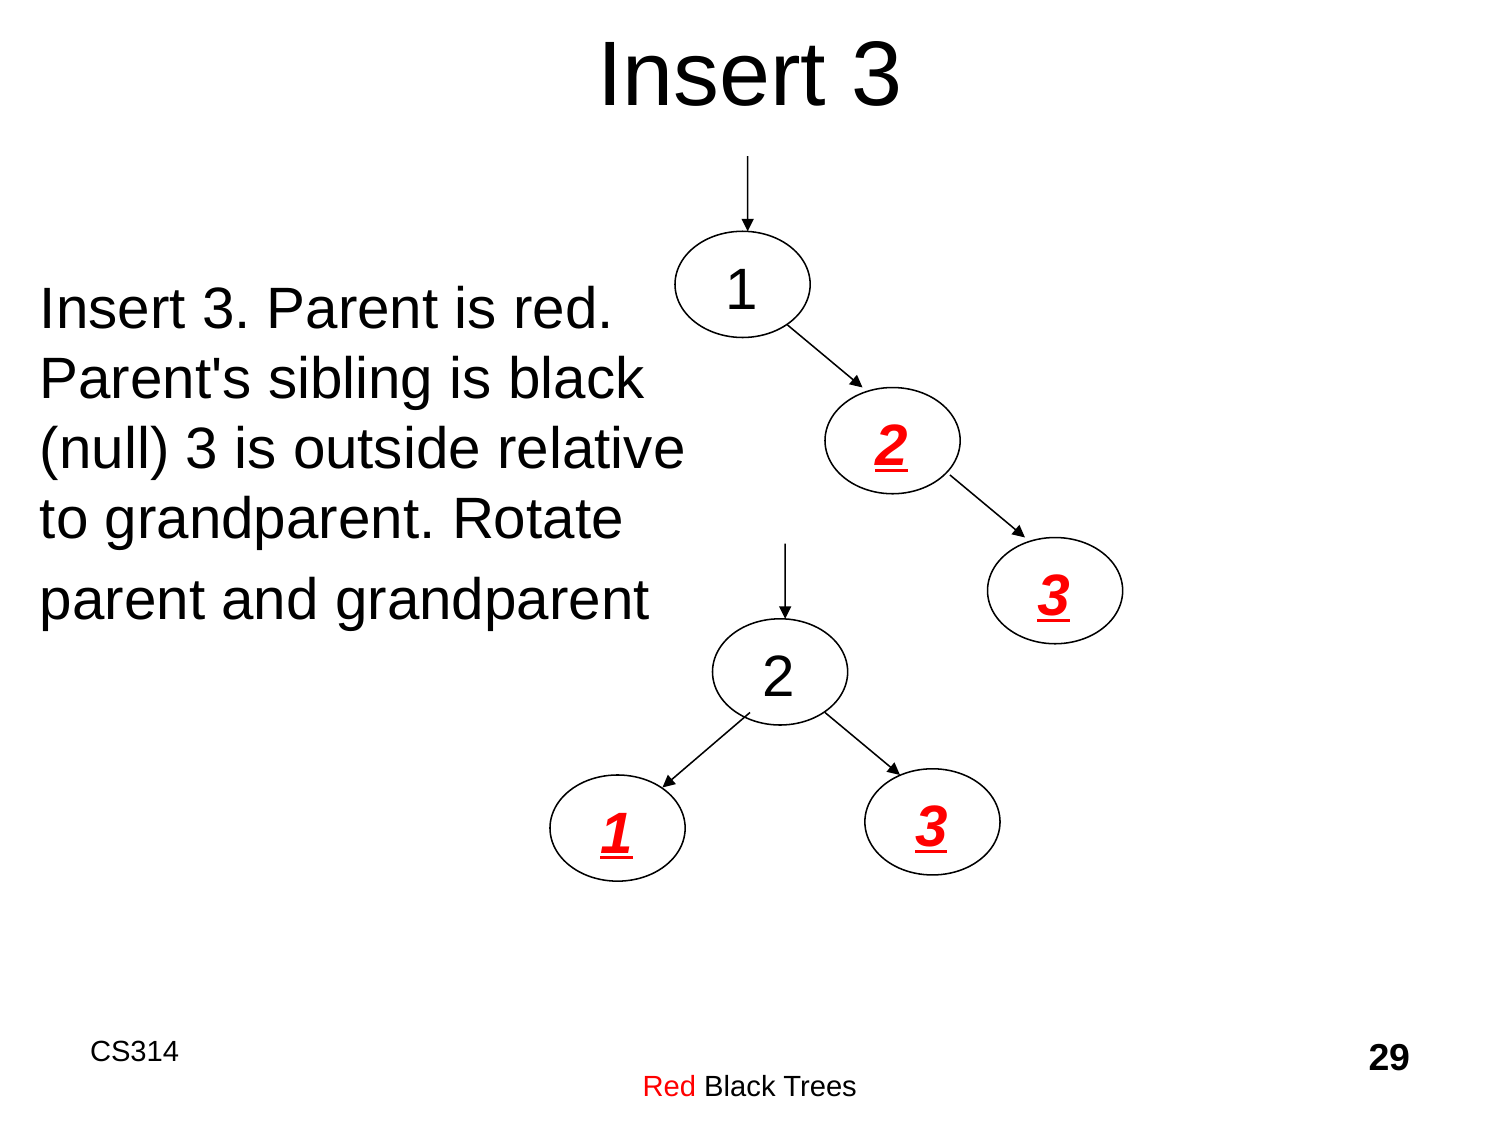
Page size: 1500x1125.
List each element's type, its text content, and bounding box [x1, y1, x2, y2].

text_box [811, 344, 862, 385]
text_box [864, 768, 1001, 876]
text_box [965, 487, 1024, 535]
slide_number CS314 [74, 1024, 451, 1101]
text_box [824, 387, 961, 494]
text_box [674, 230, 811, 338]
text_box [848, 732, 897, 767]
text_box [987, 537, 1123, 644]
title Insert 3 [112, 0, 1388, 163]
text_box Insert 3. Parent is red. Parent's sibling is black (null) 3 is outside relative to grandparent. Rotate parent and grandparent [25, 262, 718, 639]
slide_number 29 [1112, 1024, 1426, 1101]
text_box [741, 156, 754, 229]
text_box [778, 543, 792, 617]
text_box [712, 618, 848, 726]
footer Red Black Trees [462, 1024, 1038, 1101]
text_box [549, 774, 686, 882]
